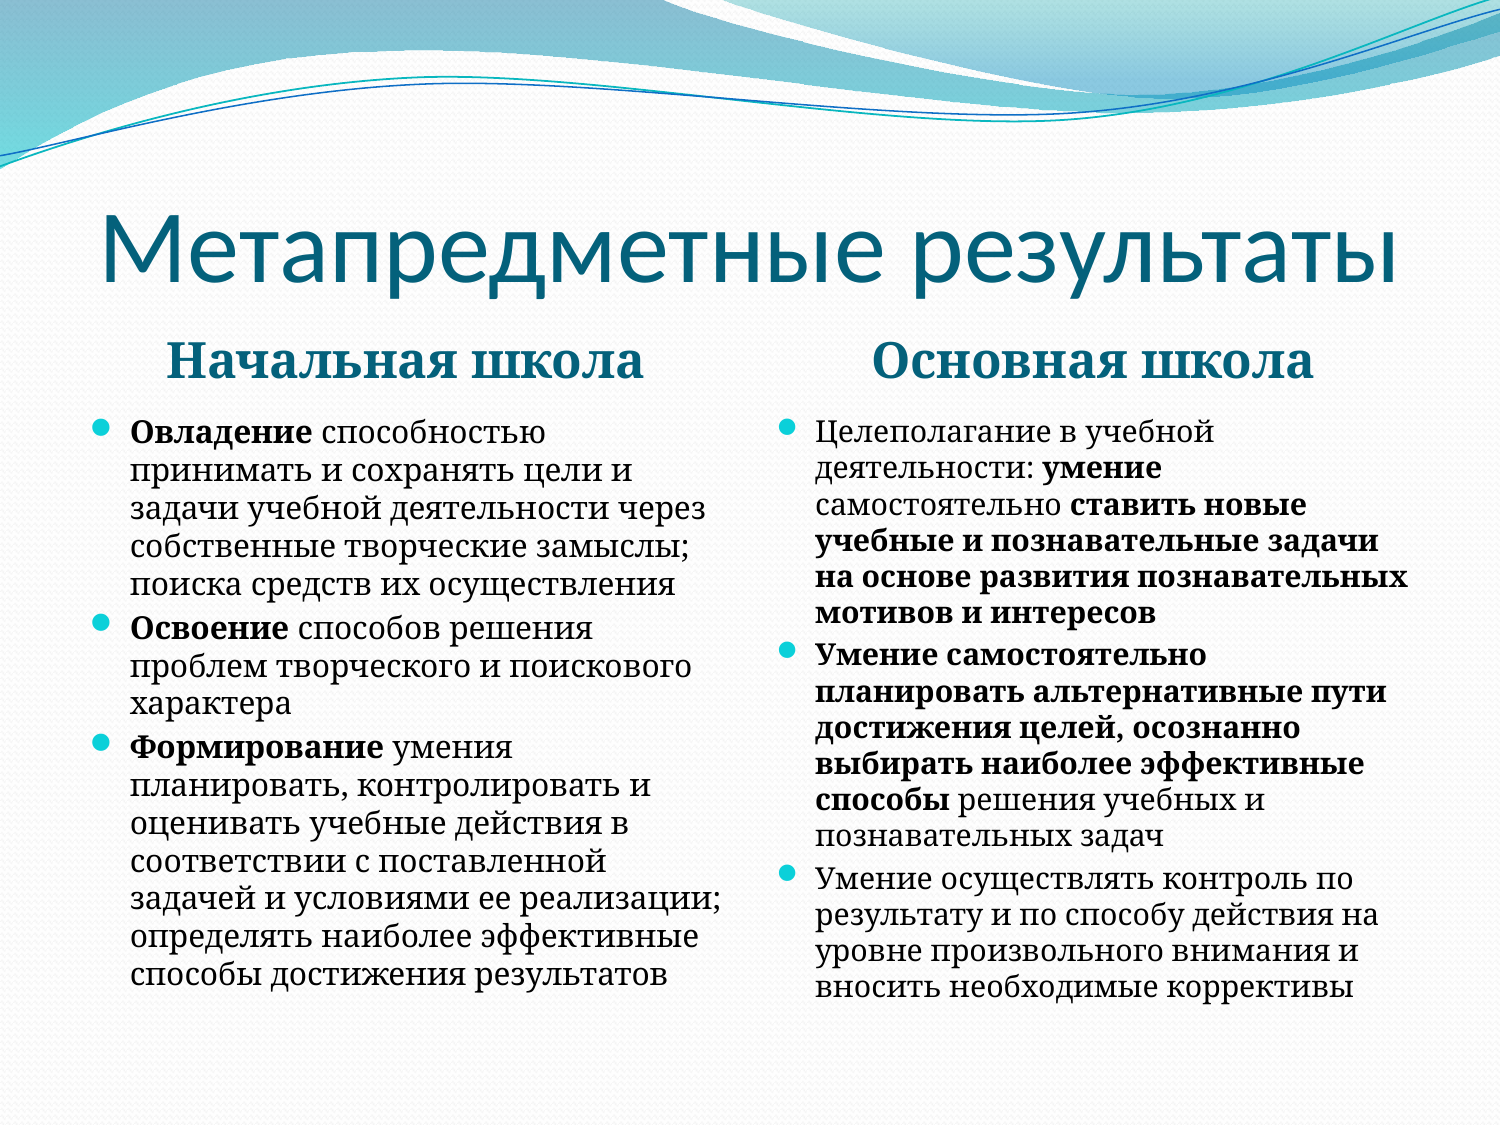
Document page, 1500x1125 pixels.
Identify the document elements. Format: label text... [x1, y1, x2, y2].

list Целеполагание в учебной деятельности: умение самостоятельно ставить новые учебные и познавательные задачи на основе развития познавательных мотивов и интересов Умение самостоятельно планировать альтернативные пути достижения целей, осознанно выбирать наиболее эффективные способы решения учебных и познавательных задач Умение осуществлять контроль по результату и по способу действия на уровне произвольного внимания и вносить необходимые коррективы [761, 412, 1425, 1044]
list Начальная школа [75, 304, 738, 412]
list Основная школа [761, 305, 1425, 412]
title Метапредметные результаты [75, 115, 1425, 303]
list Овладение способностью принимать и сохранять цели и задачи учебной деятельности через собственные творческие замыслы; поиска средств их осуществления Освоение способов решения проблем творческого и поискового характера Формирование умения планировать, контролировать и оценивать учебные действия в соответствии с поставленной задачей и условиями ее реализации; определять наиболее эффективные способы достижения результатов [75, 412, 738, 1044]
